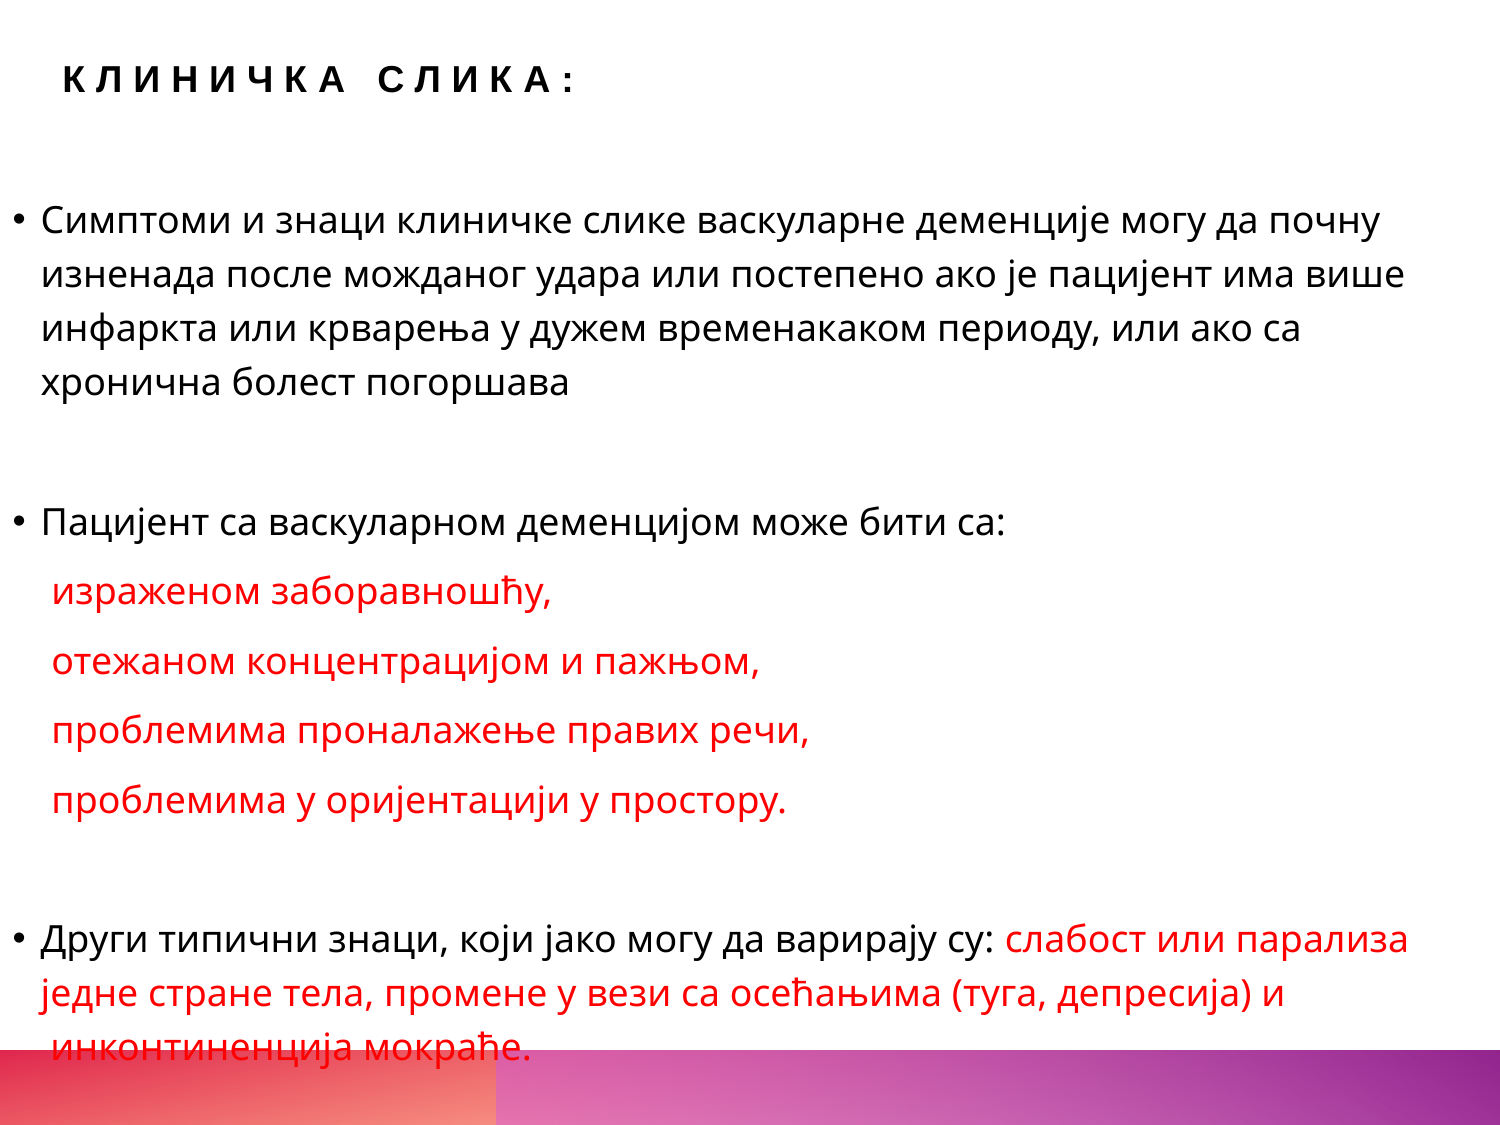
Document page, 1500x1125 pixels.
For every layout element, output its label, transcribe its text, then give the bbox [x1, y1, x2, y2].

title Клиничка слика: [62, 37, 788, 100]
list Симптоми и знаци клиничке слике васкуларне деменције могу да почну изненада после можданог удара или постепено ако је пацијент има више инфаркта или крварења у дужем временакаком периоду, или ако са хронична болест погоршава Пацијент са васкуларном деменцијом може бити са: израженом заборавношћу, отежаном концентрацијом и пажњом, проблемима проналажење правих речи, проблемима у оријентацији у простору. Други типични знаци, који јако могу да варирају су: слабост или парализа једне стране тела, промене у вези са осећањима (туга, депресија) и инконтиненција мокраће. [12, 187, 1425, 1125]
